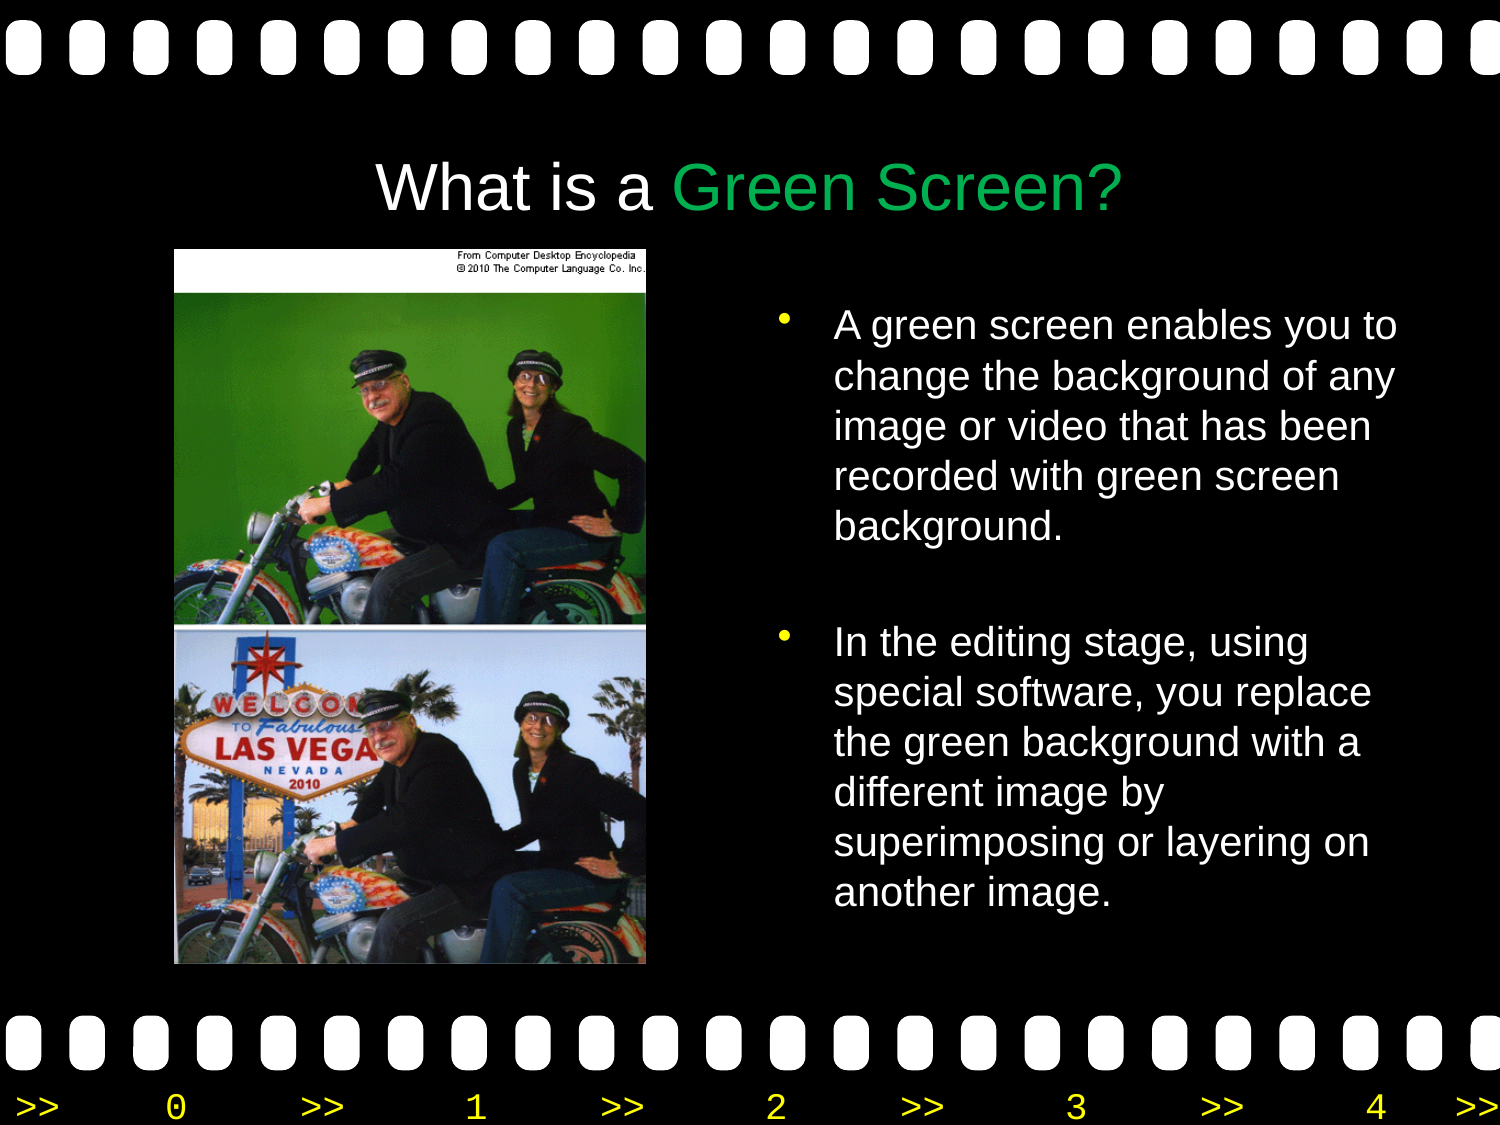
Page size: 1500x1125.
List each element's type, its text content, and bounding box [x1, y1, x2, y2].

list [174, 249, 647, 965]
list A green screen enables you to change the background of any image or video that has been recorded with green screen background. In the editing stage, using special software, you replace the green background with a different image by superimposing or layering on another image. [762, 290, 1426, 1006]
title What is a Green Screen? [74, 89, 1426, 278]
